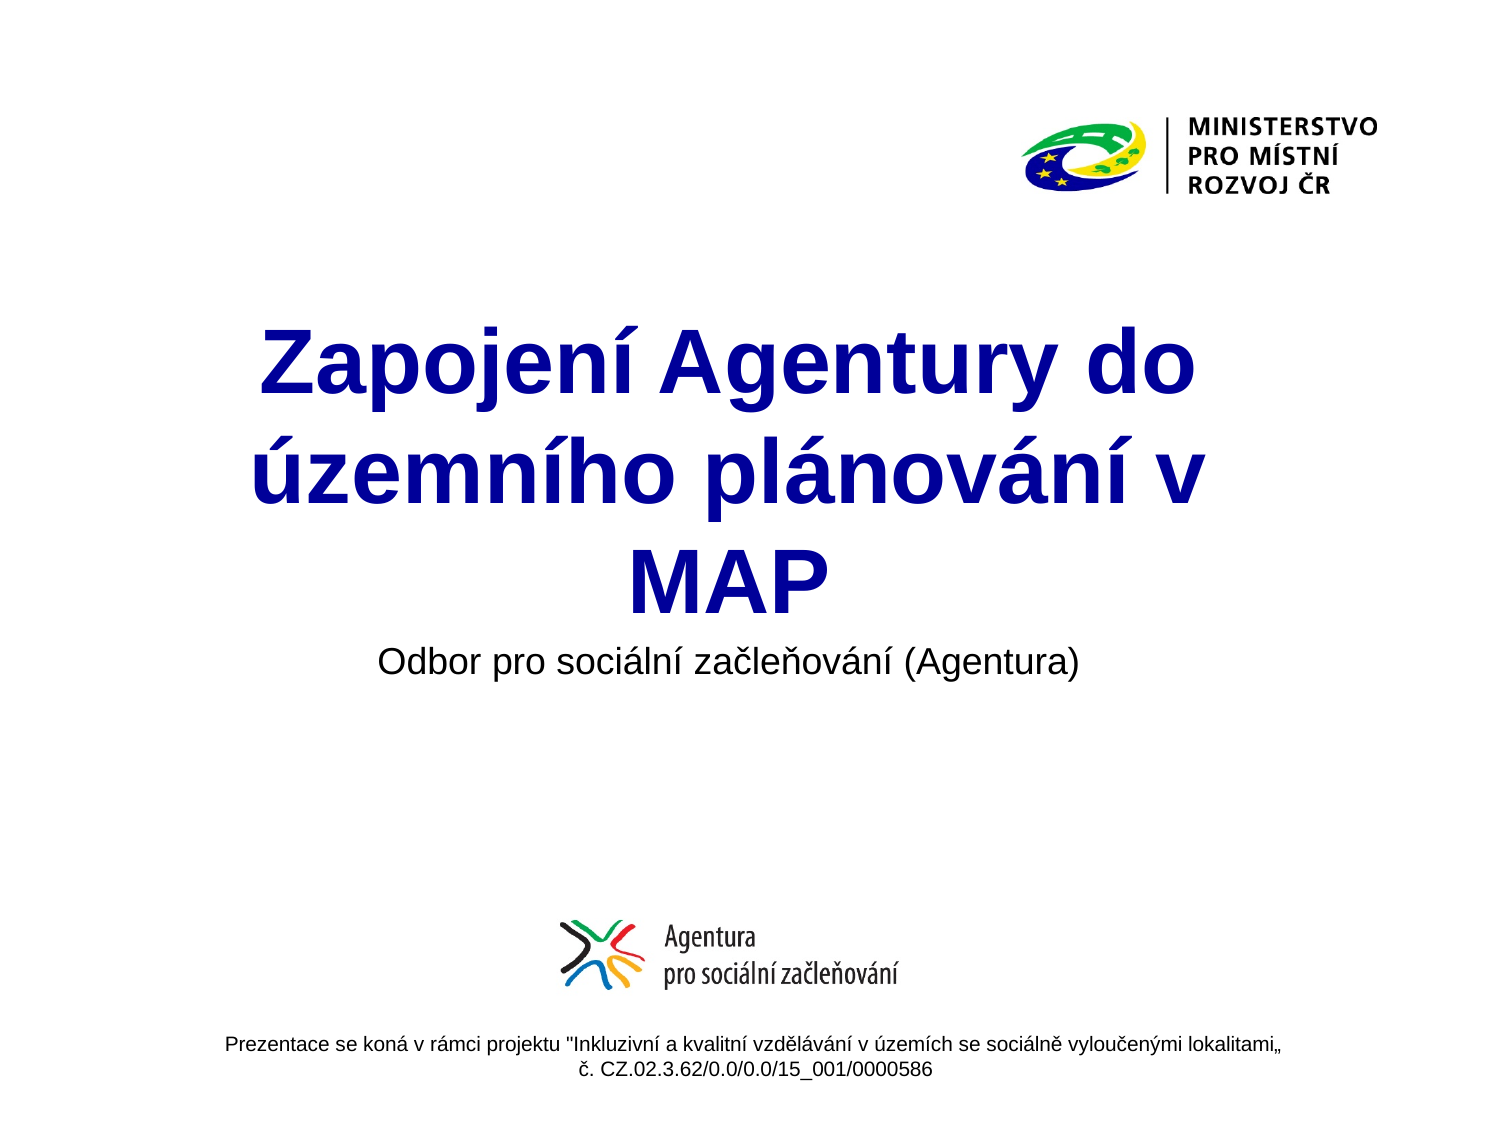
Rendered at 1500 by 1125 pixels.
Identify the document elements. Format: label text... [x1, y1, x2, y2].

title Zapojení Agentury do územního plánování v MAP [131, 331, 1327, 639]
text_box Prezentace se koná v rámci projektu "Inkluzivní a kvalitní vzdělávání v územích se sociálně vyloučenými lokalitami„ č. CZ.02.3.62/0.0/0.0/15_001/0000586 [100, 1023, 1412, 1088]
picture [544, 884, 913, 1024]
text_box Odbor pro sociální začleňování (Agentura) [262, 629, 1196, 690]
picture [1021, 116, 1377, 194]
